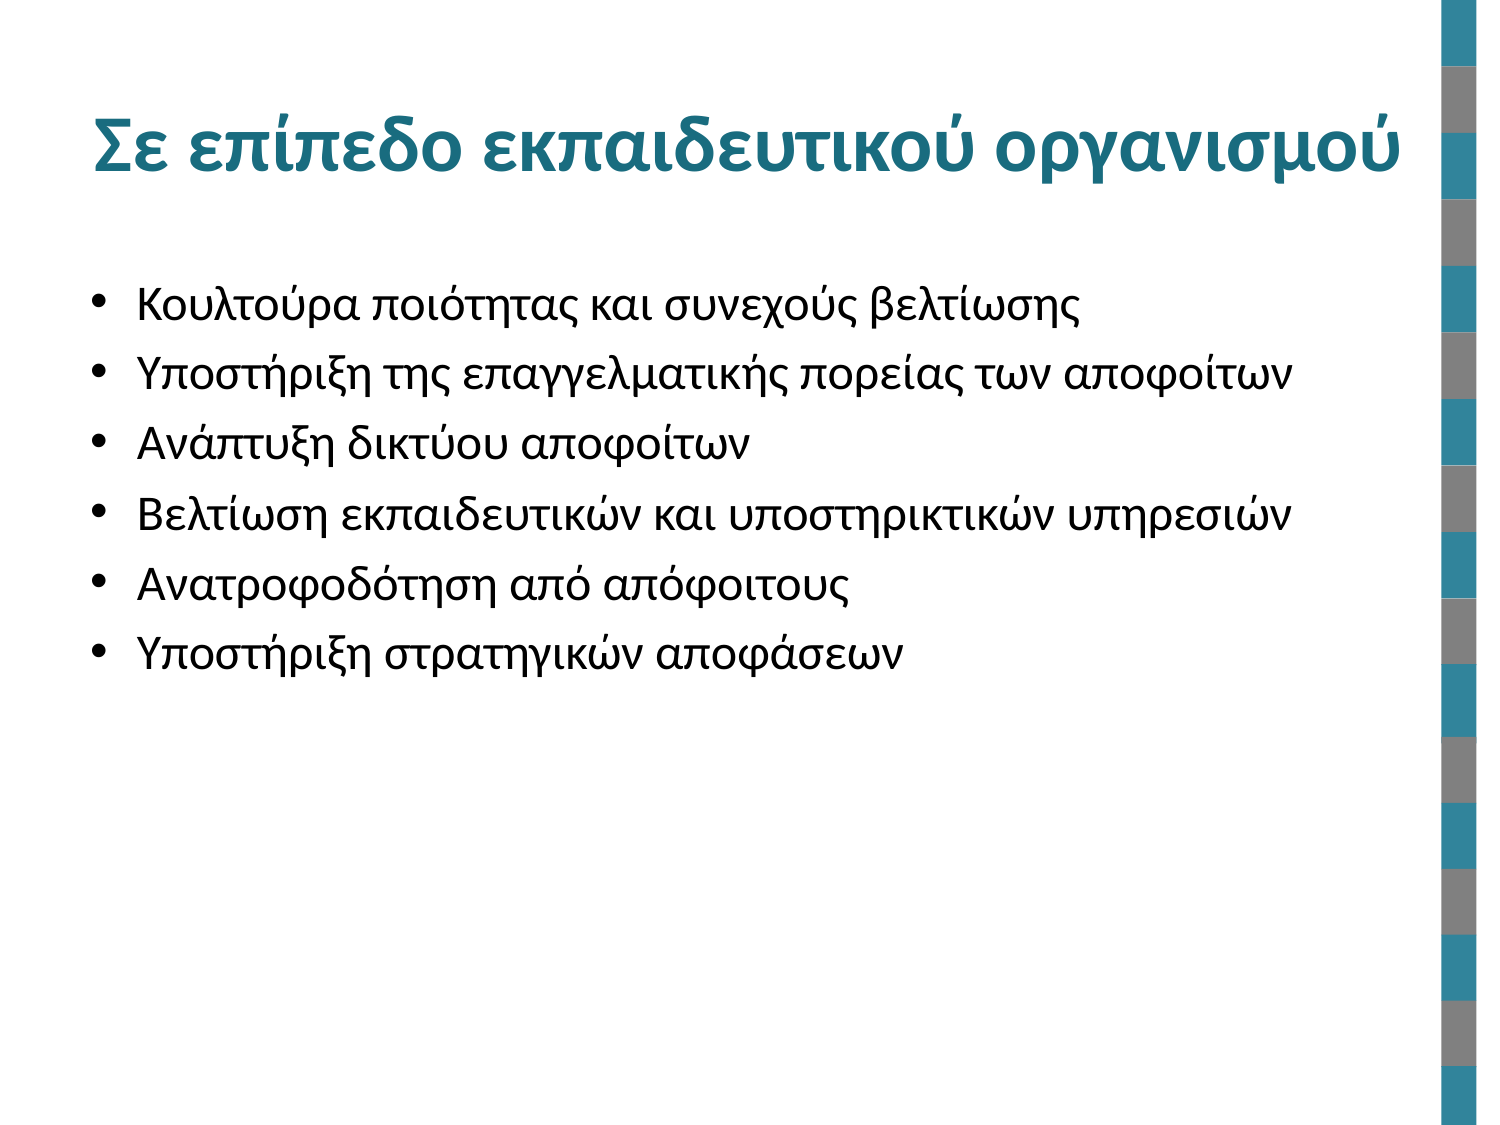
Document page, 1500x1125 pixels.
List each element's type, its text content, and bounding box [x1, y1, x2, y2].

title Σε επίπεδο εκπαιδευτικού οργανισμού [75, 45, 1425, 233]
list Κουλτούρα ποιότητας και συνεχούς βελτίωσης Υποστήριξη της επαγγελματικής πορείας των αποφοίτων Ανάπτυξη δικτύου αποφοίτων Βελτίωση εκπαιδευτικών και υποστηρικτικών υπηρεσιών Ανατροφοδότηση από απόφοιτους Υποστήριξη στρατηγικών αποφάσεων [75, 262, 1425, 1005]
